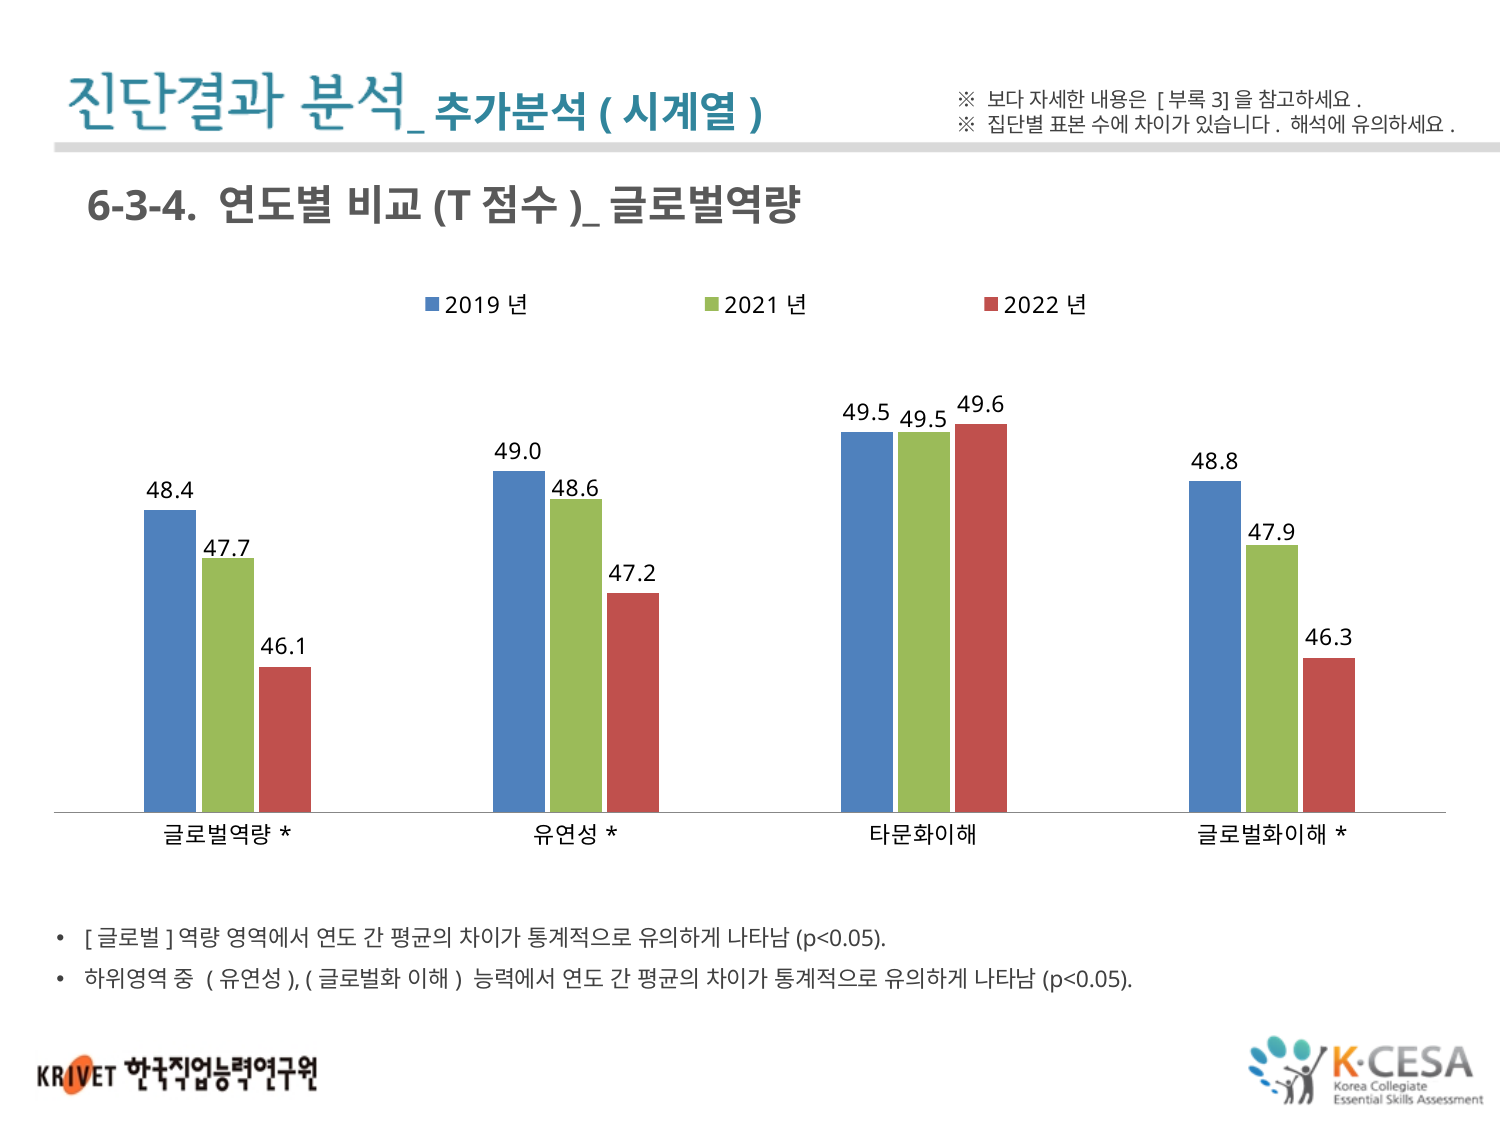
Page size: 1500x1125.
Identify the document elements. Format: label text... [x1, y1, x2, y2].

text_box 6-3-4. 연도별 비교(T점수)_글로벌역량 [72, 171, 834, 236]
text_box _추가분석(시계열) [392, 78, 823, 144]
chart [30, 258, 1470, 892]
text_box [글로벌]역량 영역에서 연도 간 평균의 차이가 통계적으로 유의하게 나타남(p<0.05). 하위영역 중 (유연성), (글로벌화 이해) 능력에서 연도 간 평균의 차이가 통계적으로 유의하게 나타남(p<0.05). [41, 902, 1396, 1000]
picture [0, 0, 1500, 1125]
text_box ※ 보다 자세한 내용은 [부록3]을 참고하세요. ※ 집단별 표본 수에 차이가 있습니다. 해석에 유의하세요. [942, 79, 1472, 144]
